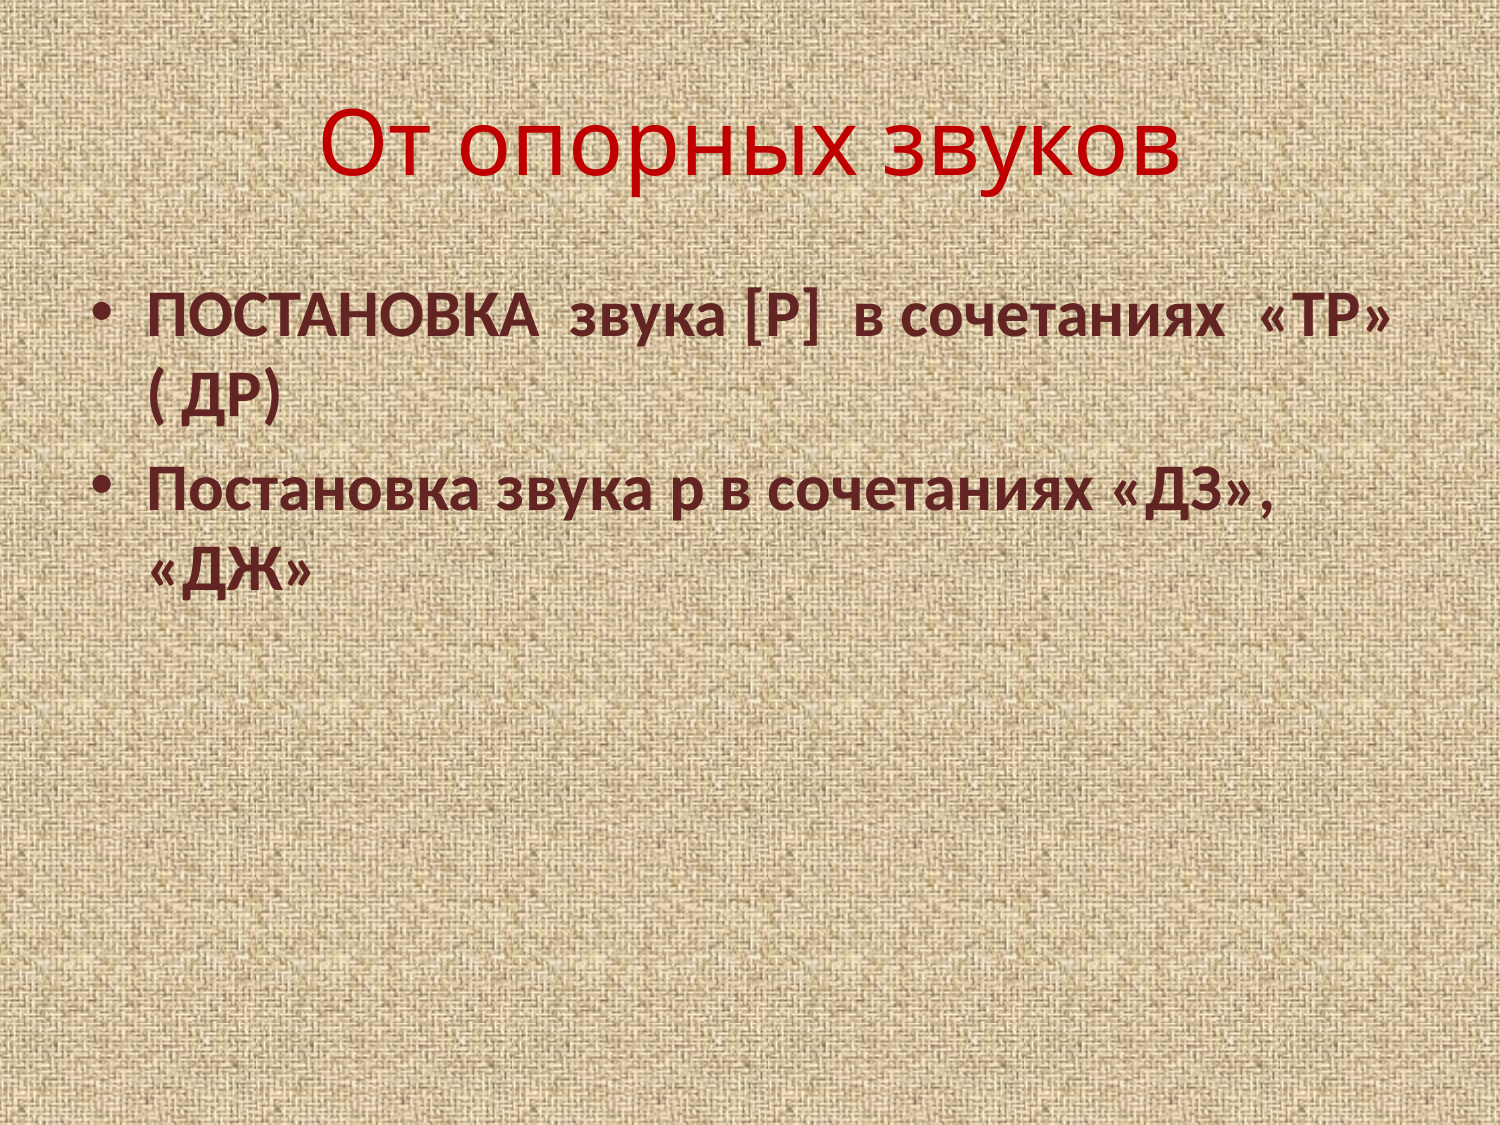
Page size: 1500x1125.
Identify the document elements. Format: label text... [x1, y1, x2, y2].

title От опорных звуков [75, 45, 1425, 233]
list ПОСТАНОВКА звука [Р] в сочетаниях «ТР» ( ДР) Постановка звука р в сочетаниях «ДЗ», «ДЖ» [75, 262, 1425, 1005]
